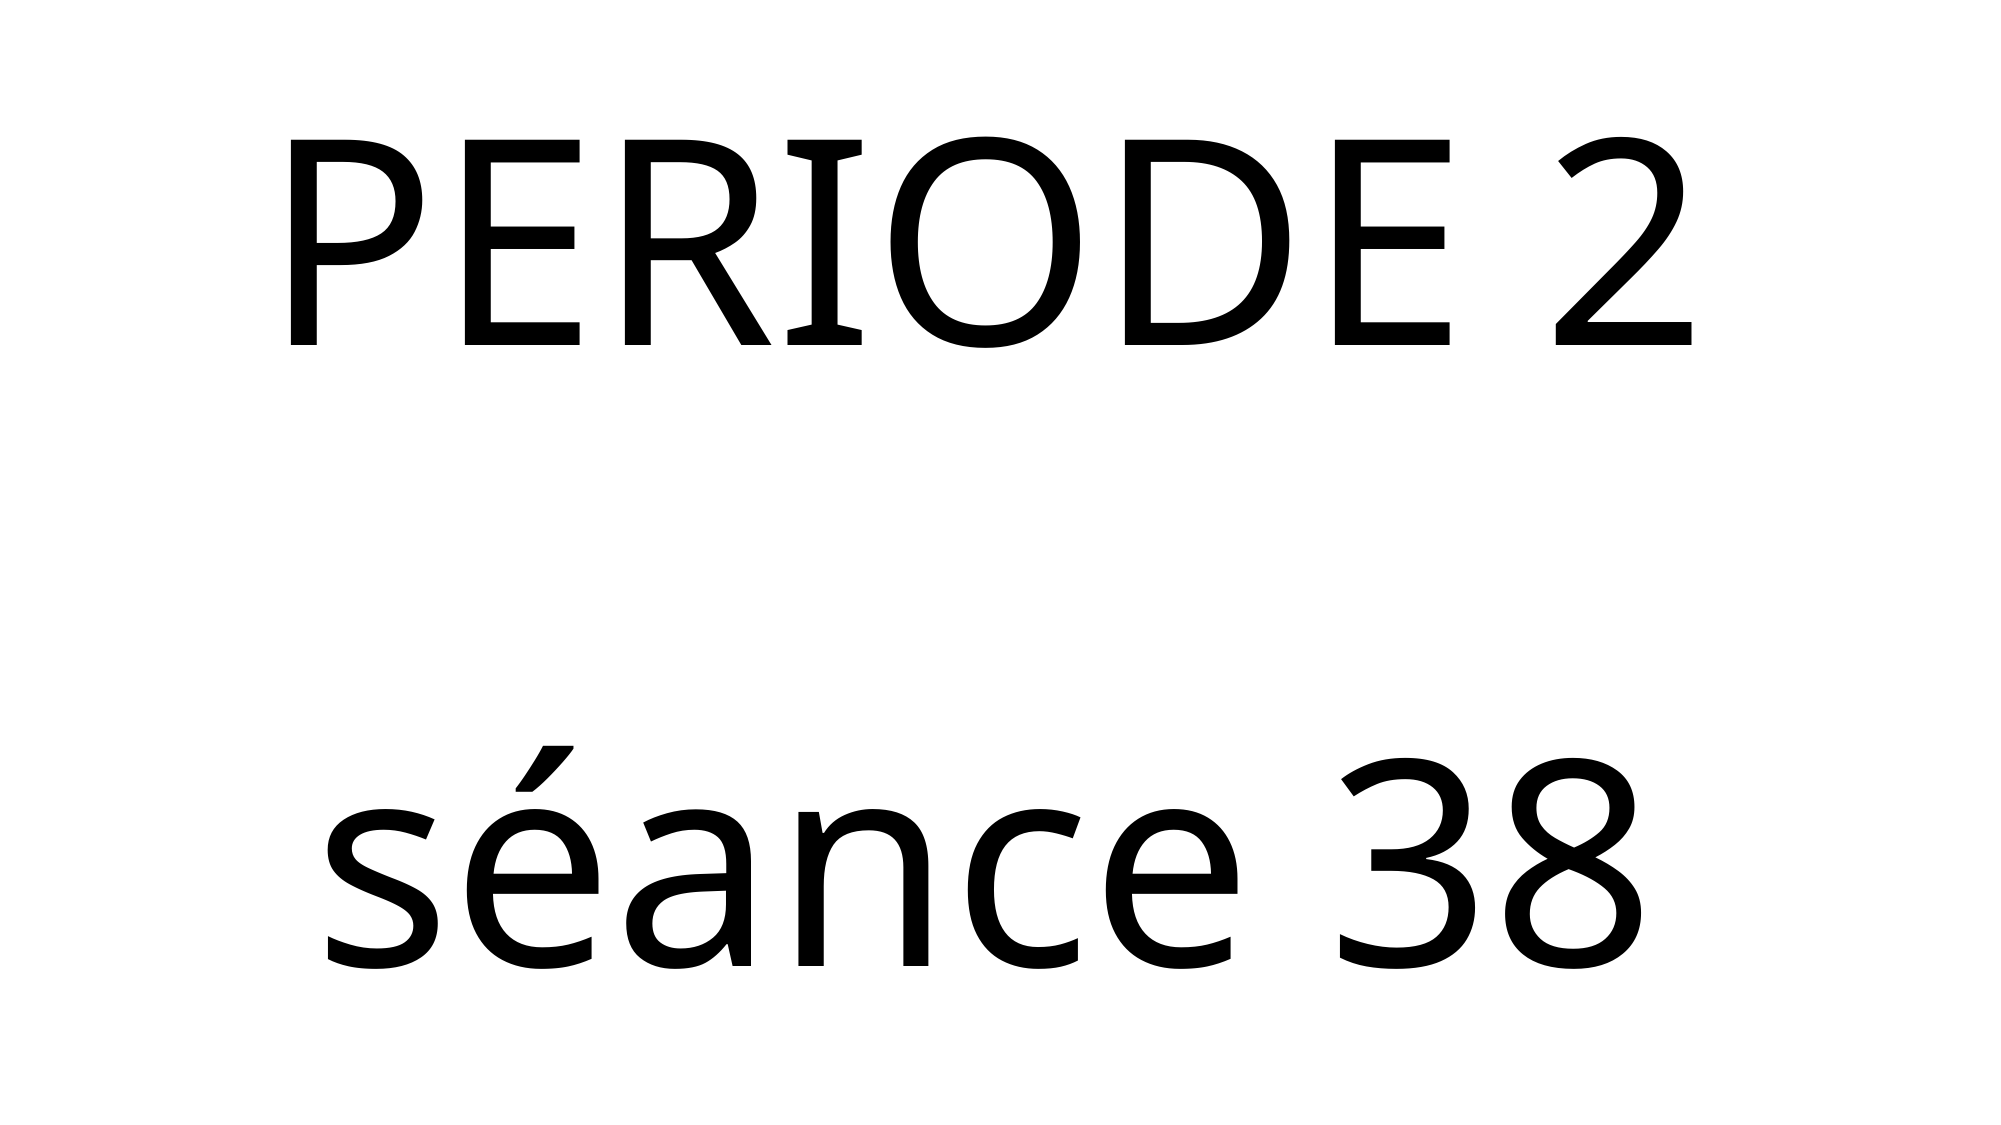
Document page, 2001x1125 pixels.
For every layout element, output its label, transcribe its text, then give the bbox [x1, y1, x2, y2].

title PERIODE 2 séance 38 [0, 0, 2000, 1125]
